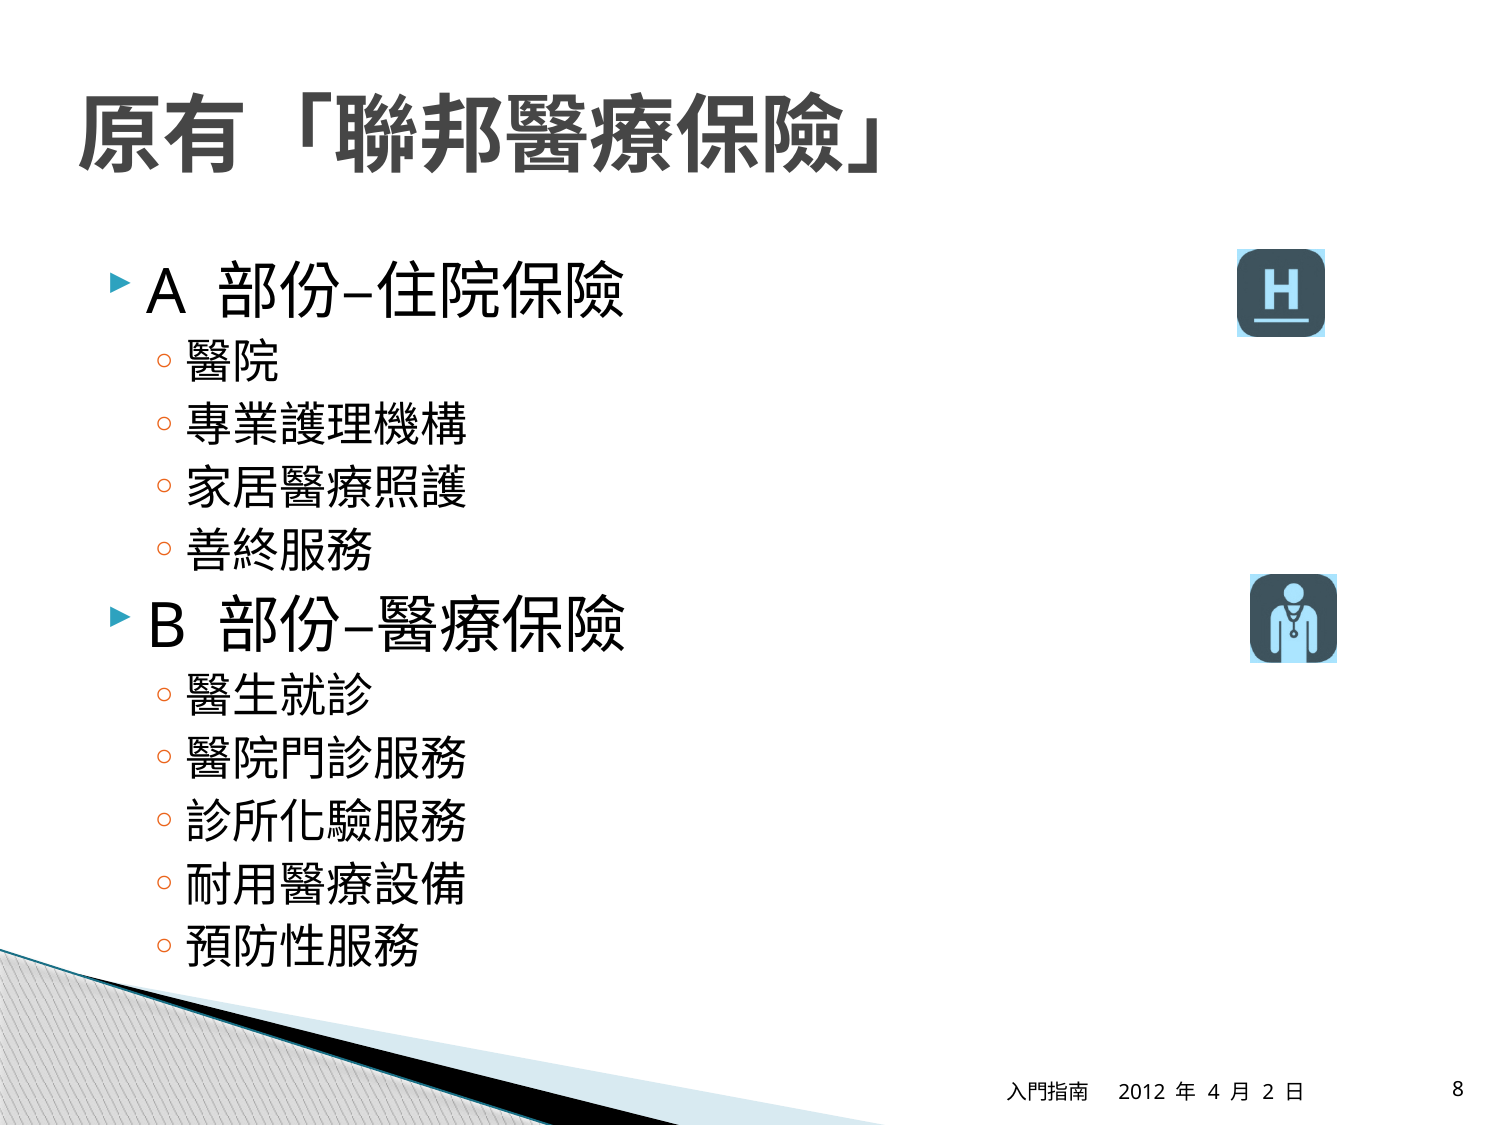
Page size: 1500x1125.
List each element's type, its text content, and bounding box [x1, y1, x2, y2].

picture [1237, 249, 1325, 338]
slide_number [1105, 1051, 1418, 1112]
picture [1249, 574, 1338, 663]
slide_number 8 [1418, 1051, 1479, 1112]
list A 部份–住院保險 醫院 專業護理機構 家居醫療照護 善終服務 B 部份–醫療保險 醫生就診 醫院門診服務 診所化驗服務 耐用醫療設備 預防性服務 [75, 243, 1425, 986]
footer 入門指南 [718, 1051, 1105, 1112]
title 原有「聯邦醫療保險」 [62, 37, 1413, 225]
